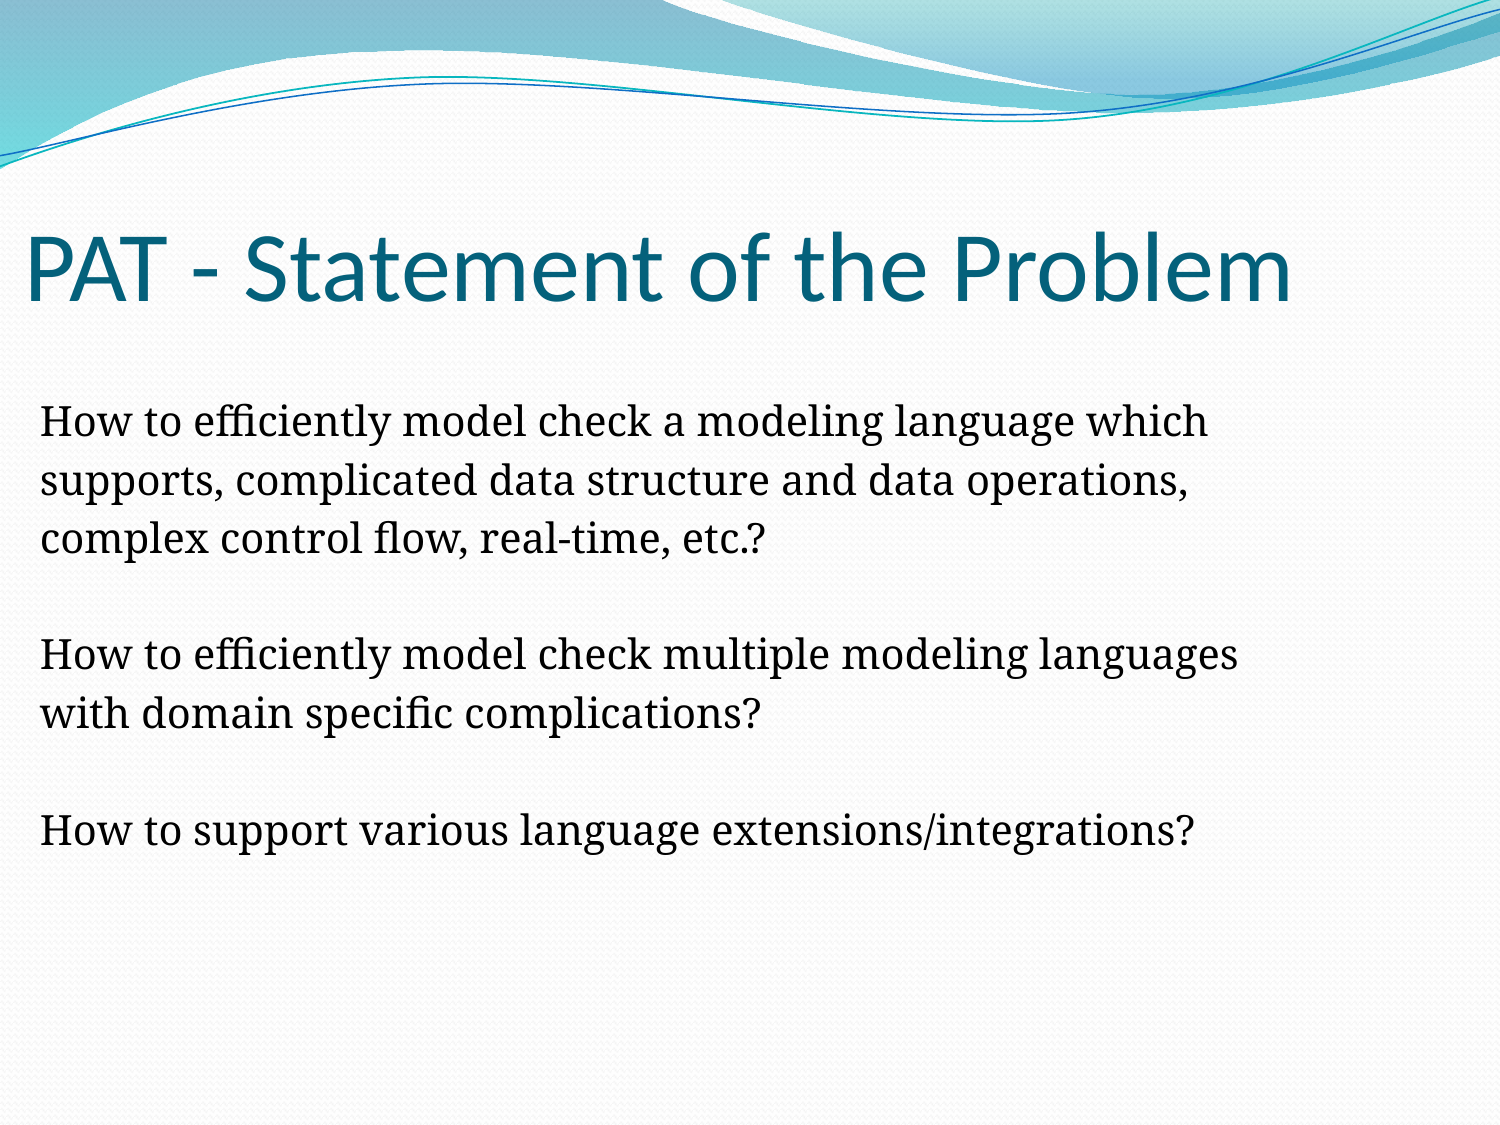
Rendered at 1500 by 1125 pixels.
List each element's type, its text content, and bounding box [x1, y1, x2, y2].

list How to efficiently model check a modeling language which supports, complicated data structure and data operations, complex control flow, real-time, etc.? How to efficiently model check multiple modeling languages with domain specific complications? How to support various language extensions/integrations? [24, 387, 1500, 988]
title PAT - Statement of the Problem [24, 108, 1500, 323]
